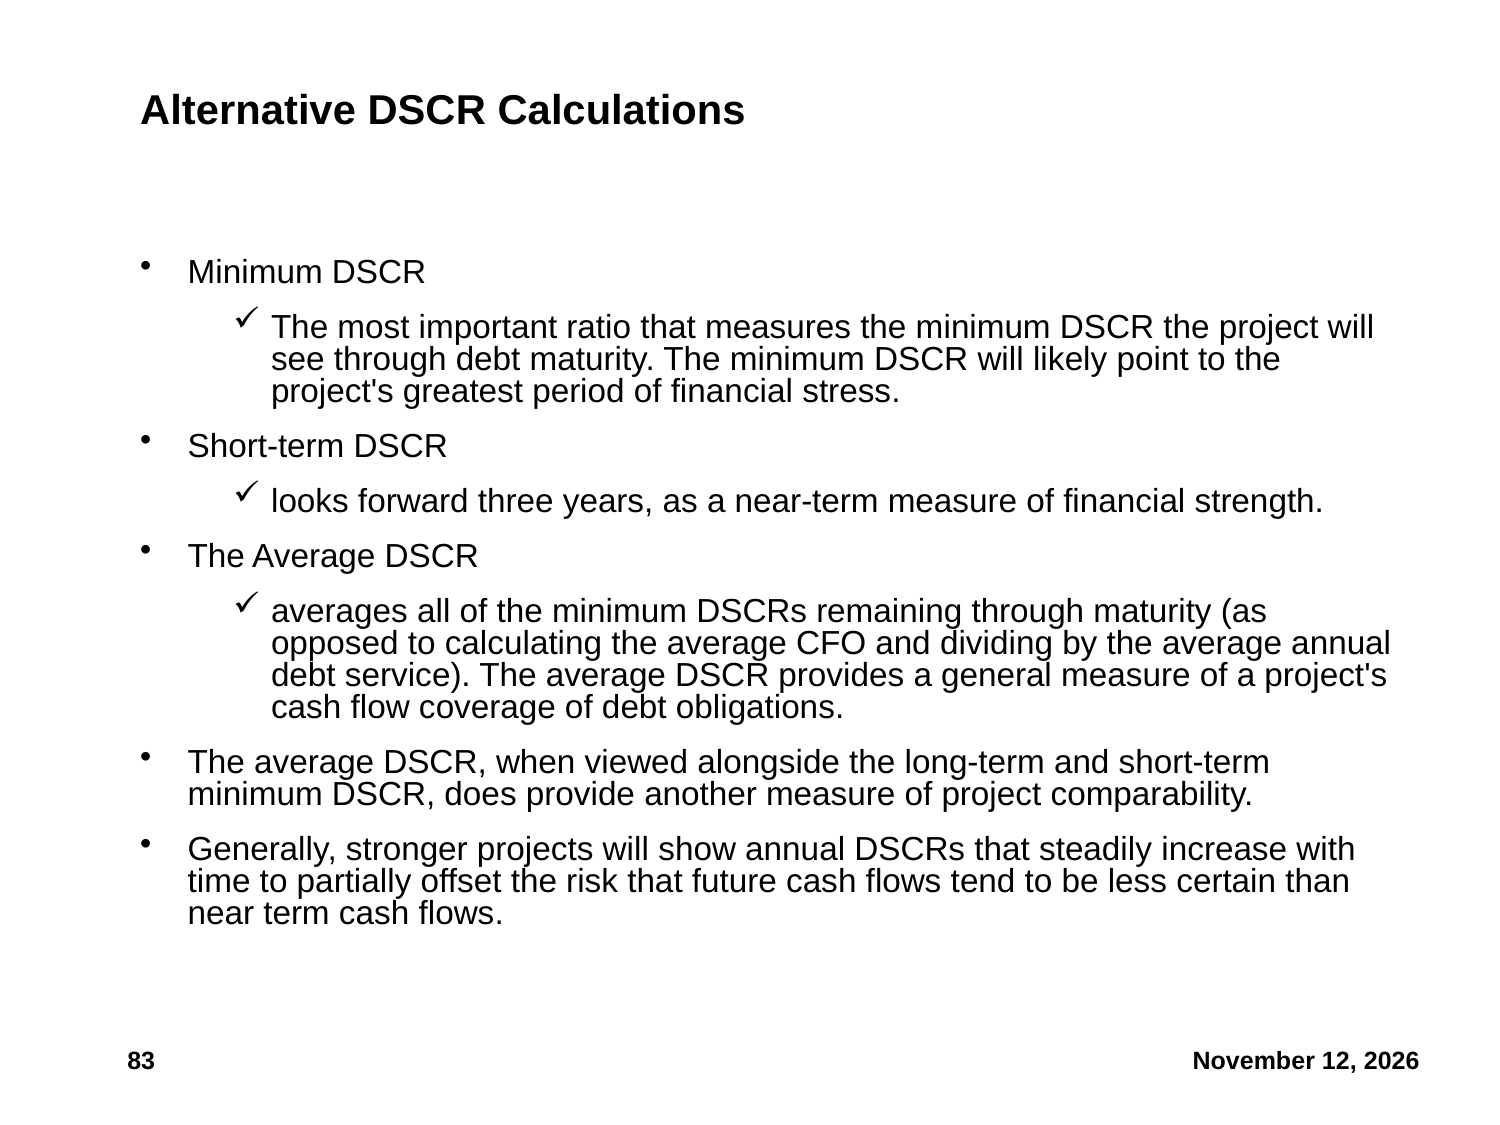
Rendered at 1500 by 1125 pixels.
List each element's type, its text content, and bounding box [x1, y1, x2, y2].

list Minimum DSCR The most important ratio that measures the minimum DSCR the project will see through debt maturity. The minimum DSCR will likely point to the project's greatest period of financial stress. Short-term DSCR looks forward three years, as a near-term measure of financial strength. The Average DSCR averages all of the minimum DSCRs remaining through maturity (as opposed to calculating the average CFO and dividing by the average annual debt service). The average DSCR provides a general measure of a project's cash flow coverage of debt obligations. The average DSCR, when viewed alongside the long-term and short-term minimum DSCR, does provide another measure of project comparability. Generally, stronger projects will show annual DSCRs that steadily increase with time to partially offset the risk that future cash flows tend to be less certain than near term cash flows. [124, 249, 1413, 1001]
title Alternative DSCR Calculations [124, 74, 1376, 226]
